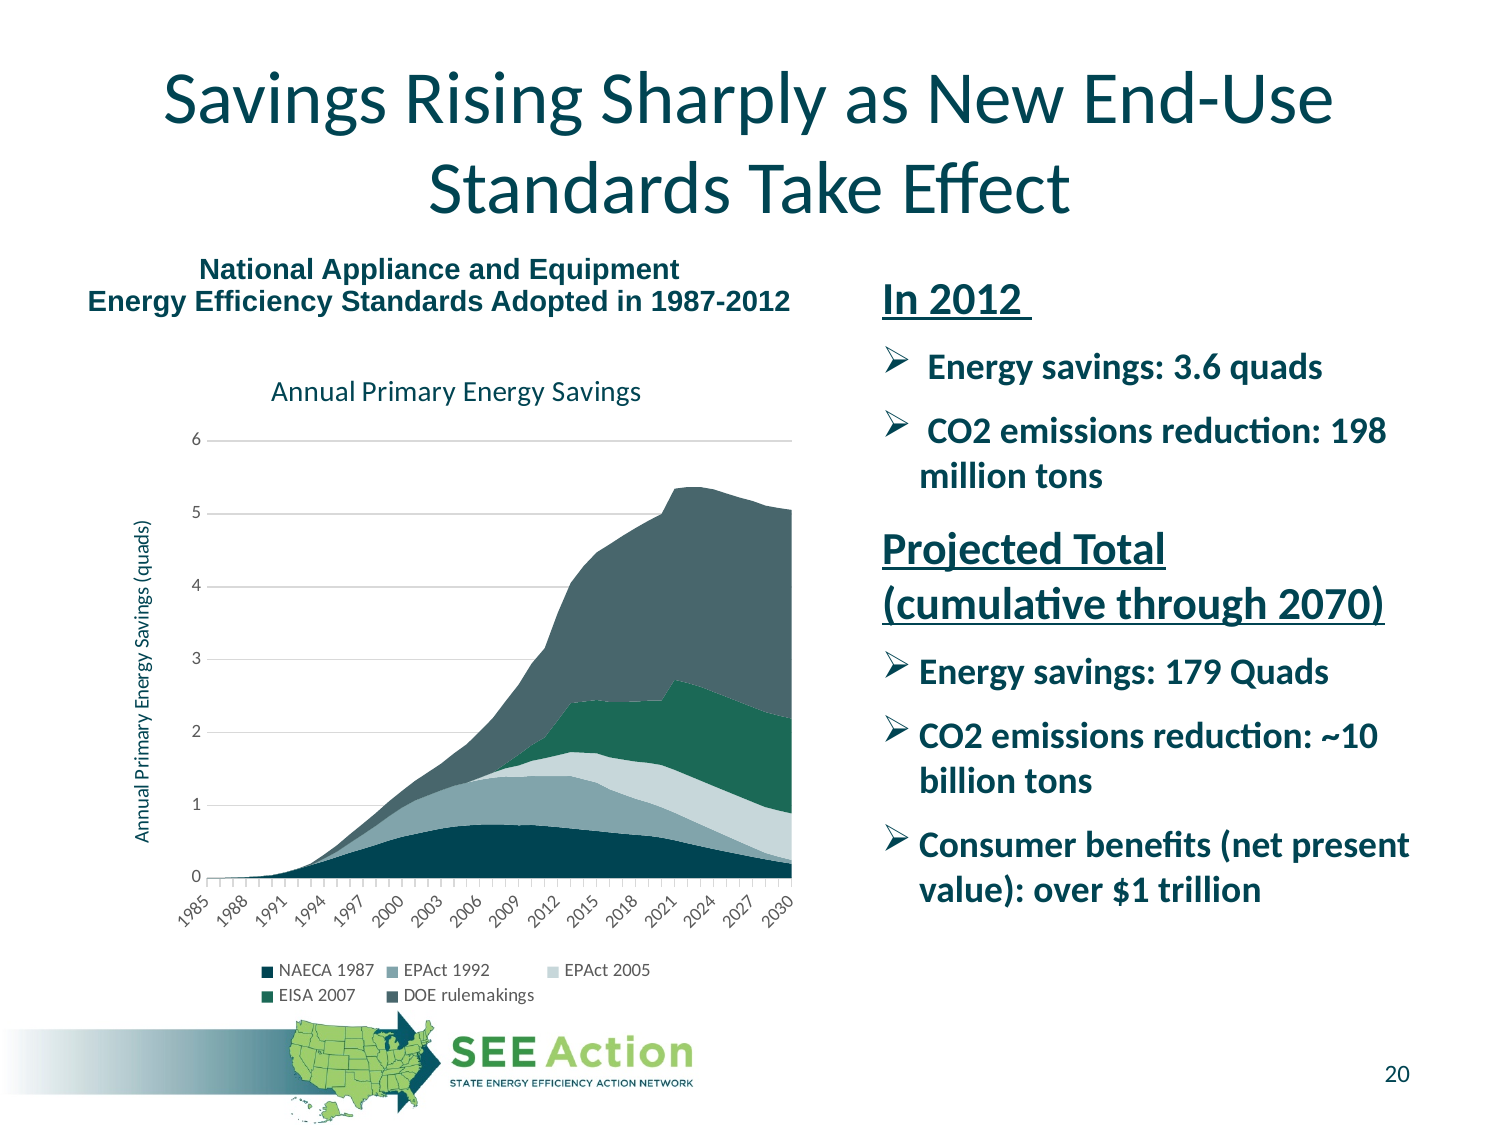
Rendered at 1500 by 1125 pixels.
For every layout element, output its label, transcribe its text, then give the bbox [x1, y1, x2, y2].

text_box National Appliance and Equipment Energy Efficiency Standards Adopted in 1987-2012 [0, 247, 918, 325]
text_box In 2012 Energy savings: 3.6 quads CO2 emissions reduction: 198 million tons Projected Total (cumulative through 2070) Energy savings: 179 Quads CO2 emissions reduction: ~10 billion tons Consumer benefits (net present value): over $1 trillion [867, 260, 1456, 982]
picture [0, 1010, 713, 1125]
title Savings Rising Sharply as New End-Use Standards Take Effect [74, 44, 1426, 233]
chart [99, 349, 813, 1013]
slide_number 19 [1074, 1042, 1425, 1103]
